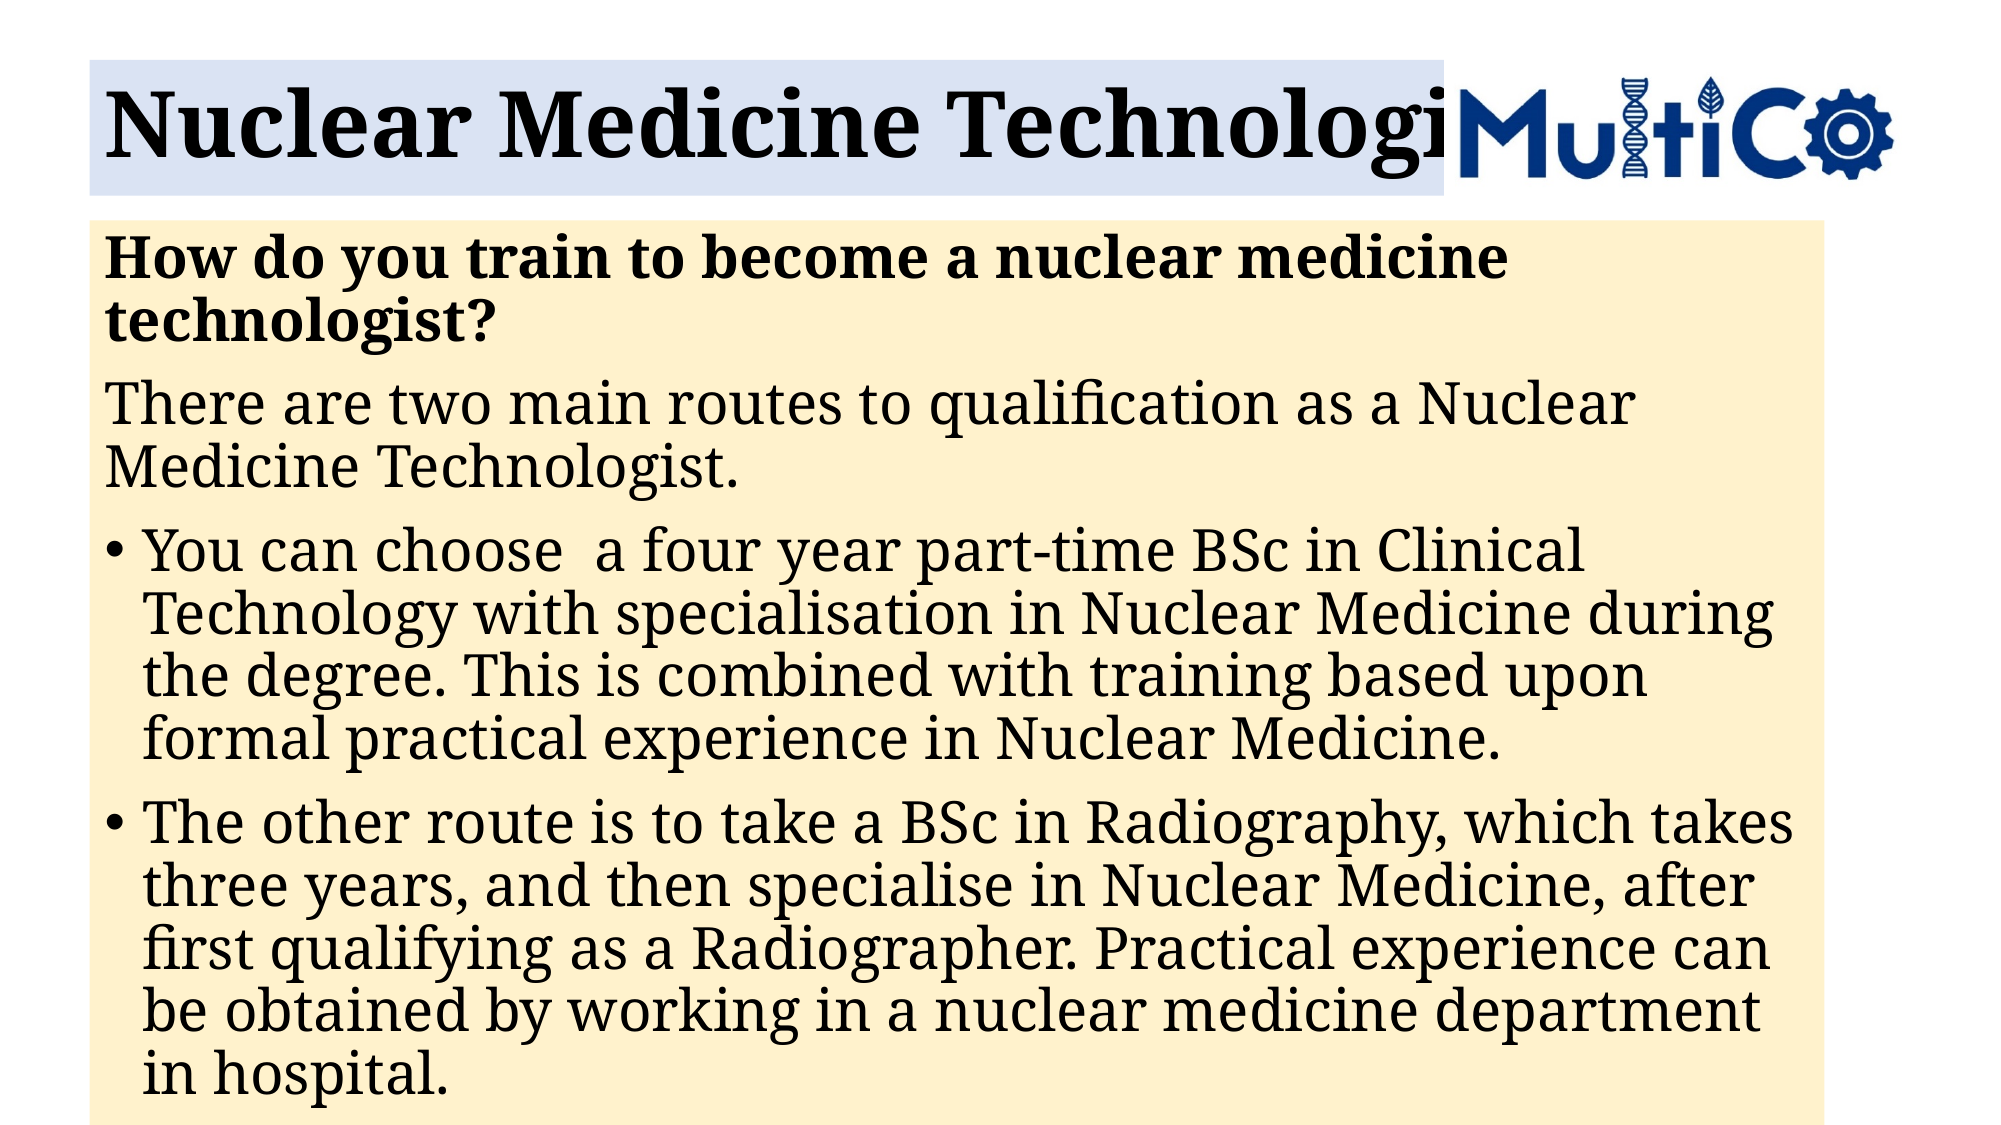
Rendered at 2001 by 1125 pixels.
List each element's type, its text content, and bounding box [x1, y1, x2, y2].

list How do you train to become a nuclear medicine technologist? There are two main routes to qualification as a Nuclear Medicine Technologist. You can choose a four year part-time BSc in Clinical Technology with specialisation in Nuclear Medicine during the degree. This is combined with training based upon formal practical experience in Nuclear Medicine. The other route is to take a BSc in Radiography, which takes three years, and then specialise in Nuclear Medicine, after first qualifying as a Radiographer. Practical experience can be obtained by working in a nuclear medicine department in hospital. [89, 220, 1825, 1125]
title Nuclear Medicine Technologist [89, 59, 1444, 196]
picture [1444, 55, 1910, 201]
